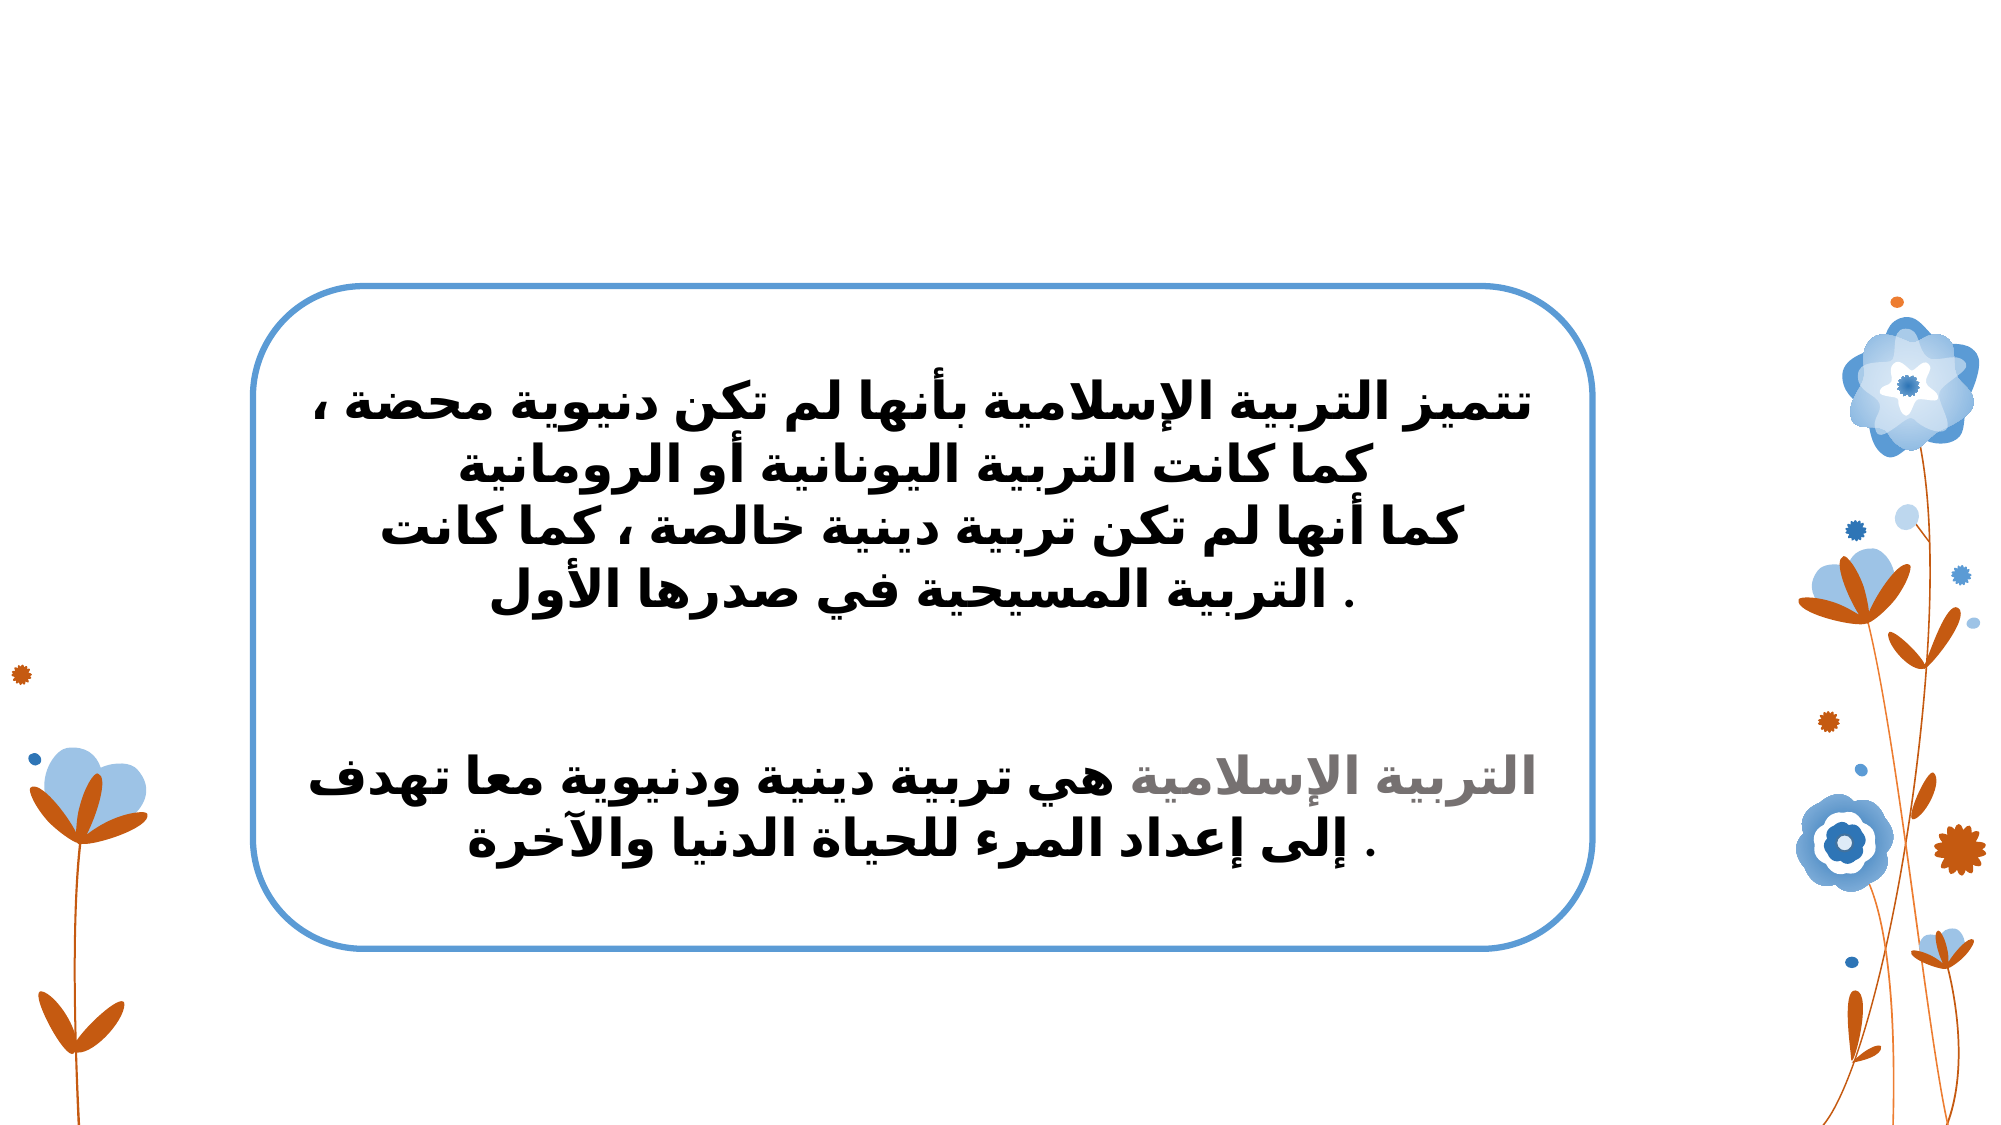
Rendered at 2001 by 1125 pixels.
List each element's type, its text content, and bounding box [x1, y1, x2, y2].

text_box تتميز التربية الإسلامية بأنها لم تكن دنيوية محضة ، كما كانت التربية اليونانية أو الرومانية كما أنها لم تكن تربية دينية خالصة ، كما كانت التربية المسيحية في صدرها الأول . التربية الإسلامية هي تربية دينية ودنيوية معا تهدف إلى إعداد المرء للحياة الدنيا والآخرة . [251, 285, 1594, 950]
